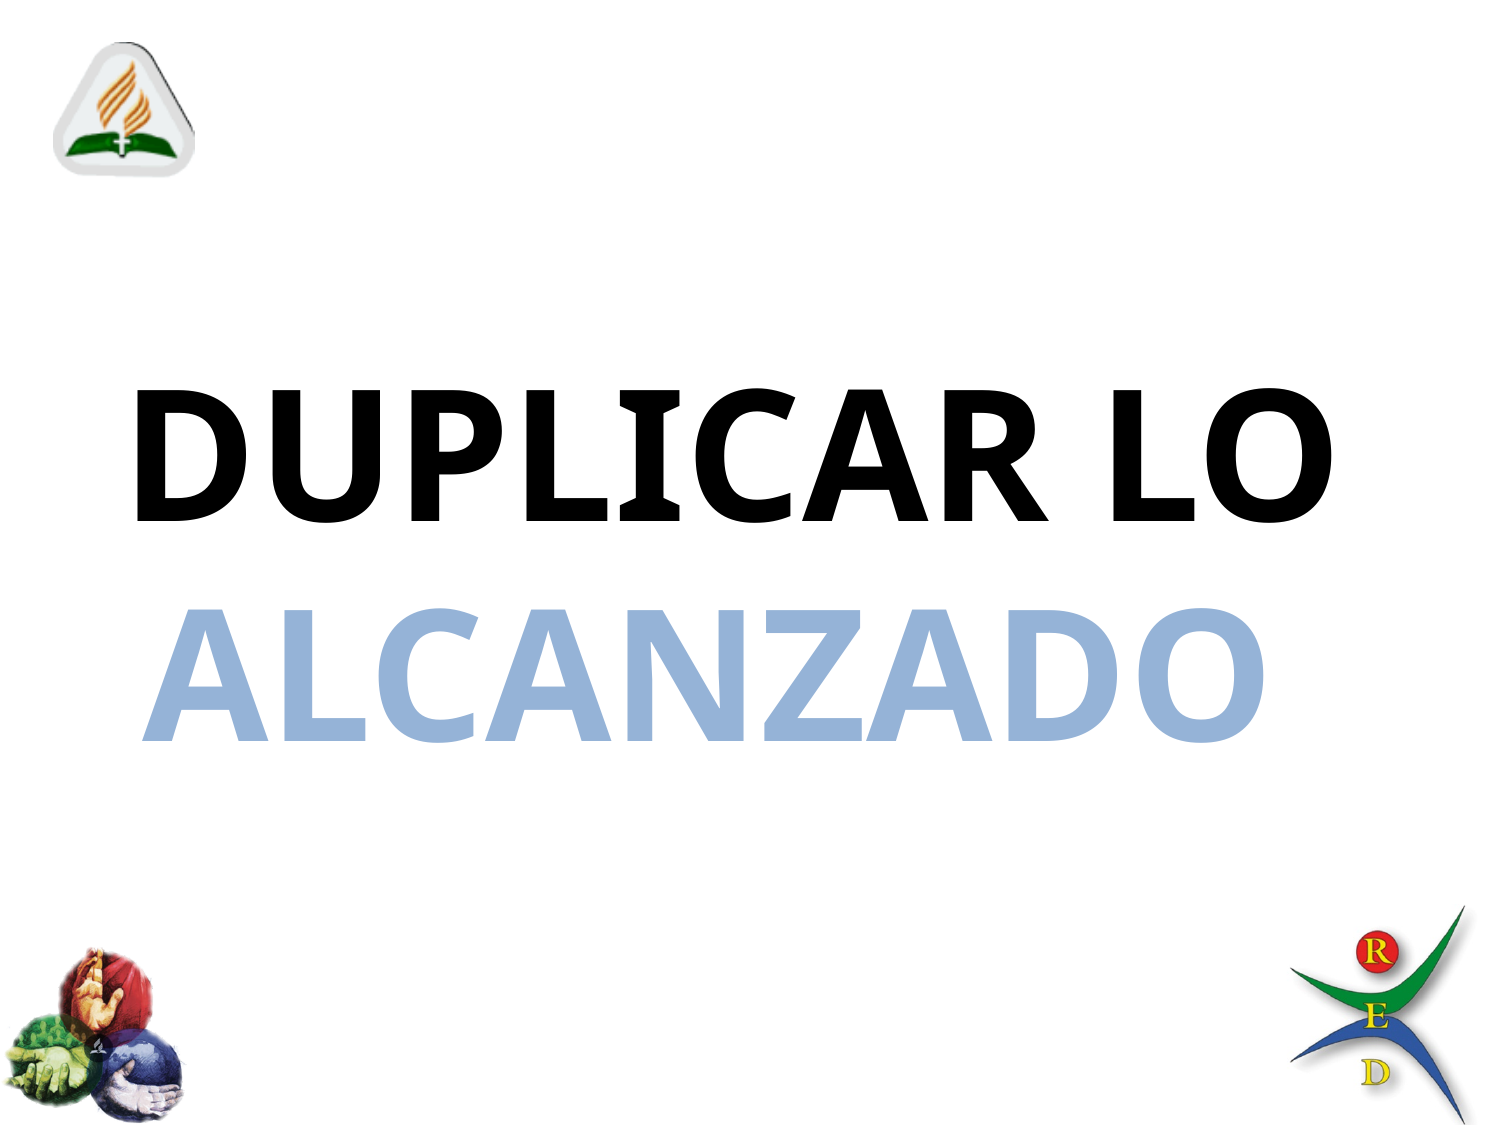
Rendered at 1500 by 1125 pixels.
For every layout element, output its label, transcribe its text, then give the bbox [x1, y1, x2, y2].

picture [1265, 904, 1492, 1125]
picture [0, 942, 187, 1125]
text_box DUPLICAR LO ALCANZADO [88, 479, 1376, 636]
picture [52, 42, 195, 187]
